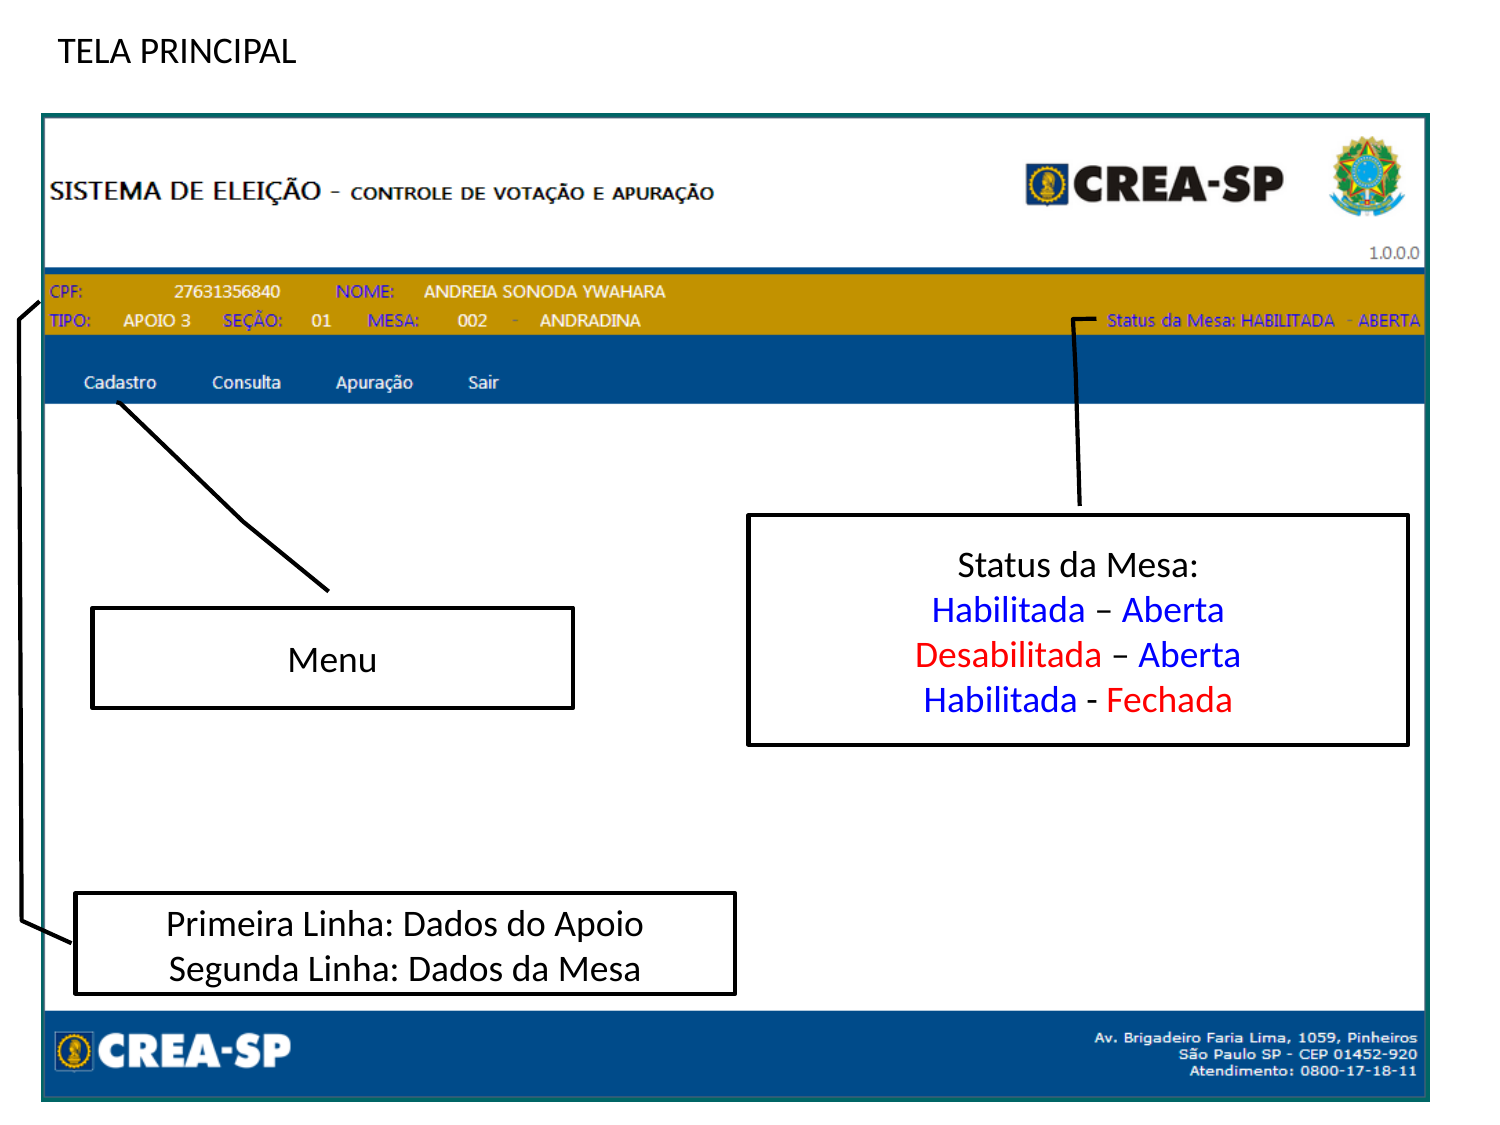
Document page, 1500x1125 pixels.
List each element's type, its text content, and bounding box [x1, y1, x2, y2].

text_box Primeira Linha: Dados do Apoio Segunda Linha: Dados da Mesa [16, 302, 35, 929]
text_box TELA PRINCIPAL [42, 18, 312, 79]
picture [41, 113, 1430, 1102]
